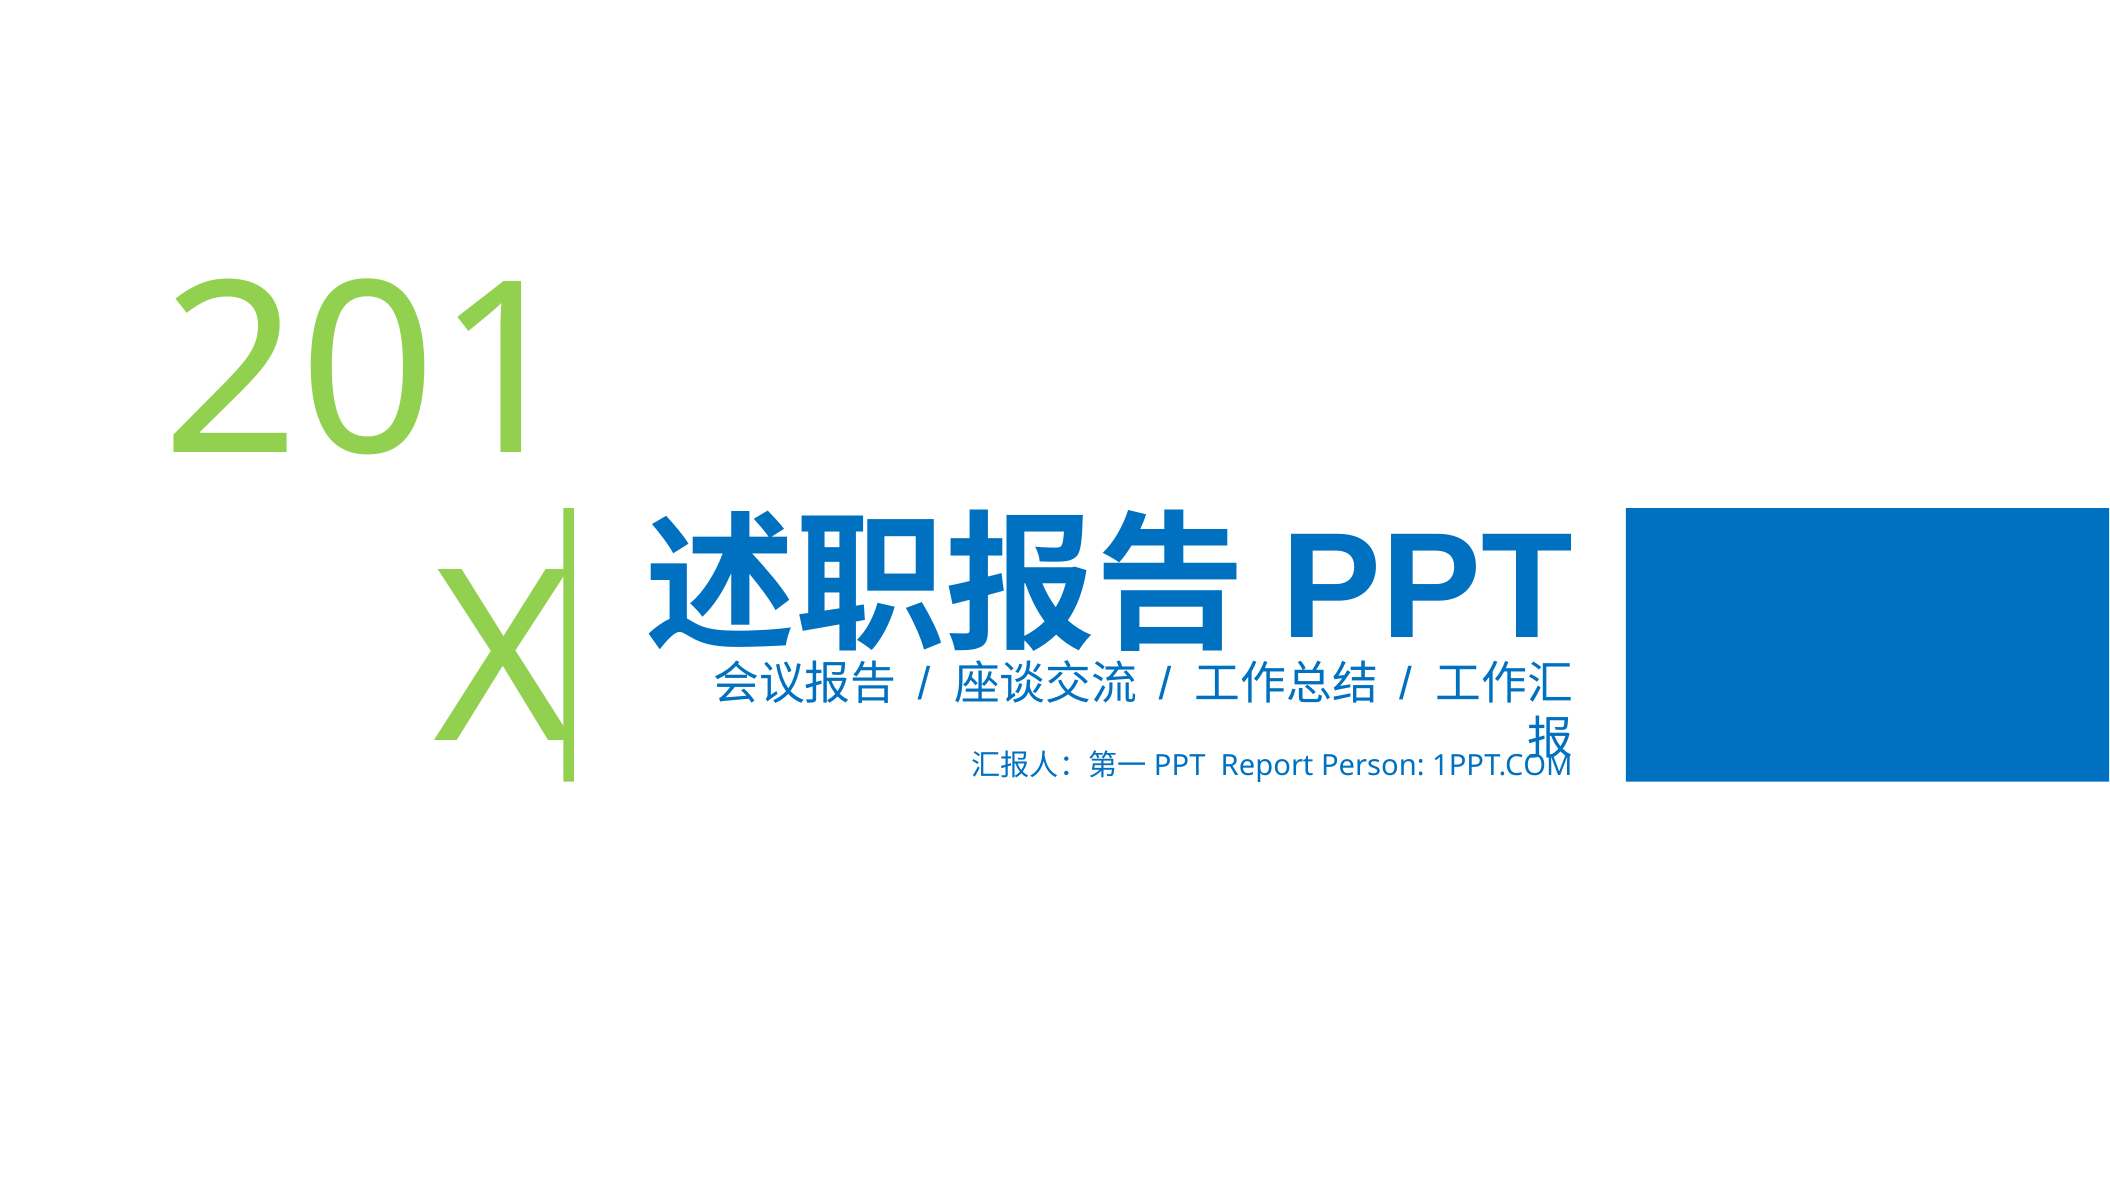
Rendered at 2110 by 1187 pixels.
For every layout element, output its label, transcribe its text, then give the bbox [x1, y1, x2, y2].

text_box 汇报人：第一PPT Report Person: 1PPT.COM [919, 746, 1573, 782]
text_box 会议报告 / 座谈交流 / 工作总结 / 工作汇报 [680, 668, 1573, 764]
text_box 201X [26, 212, 574, 788]
text_box 述职报告PPT [641, 487, 1573, 668]
text_box [562, 507, 575, 783]
text_box [1625, 507, 2110, 783]
